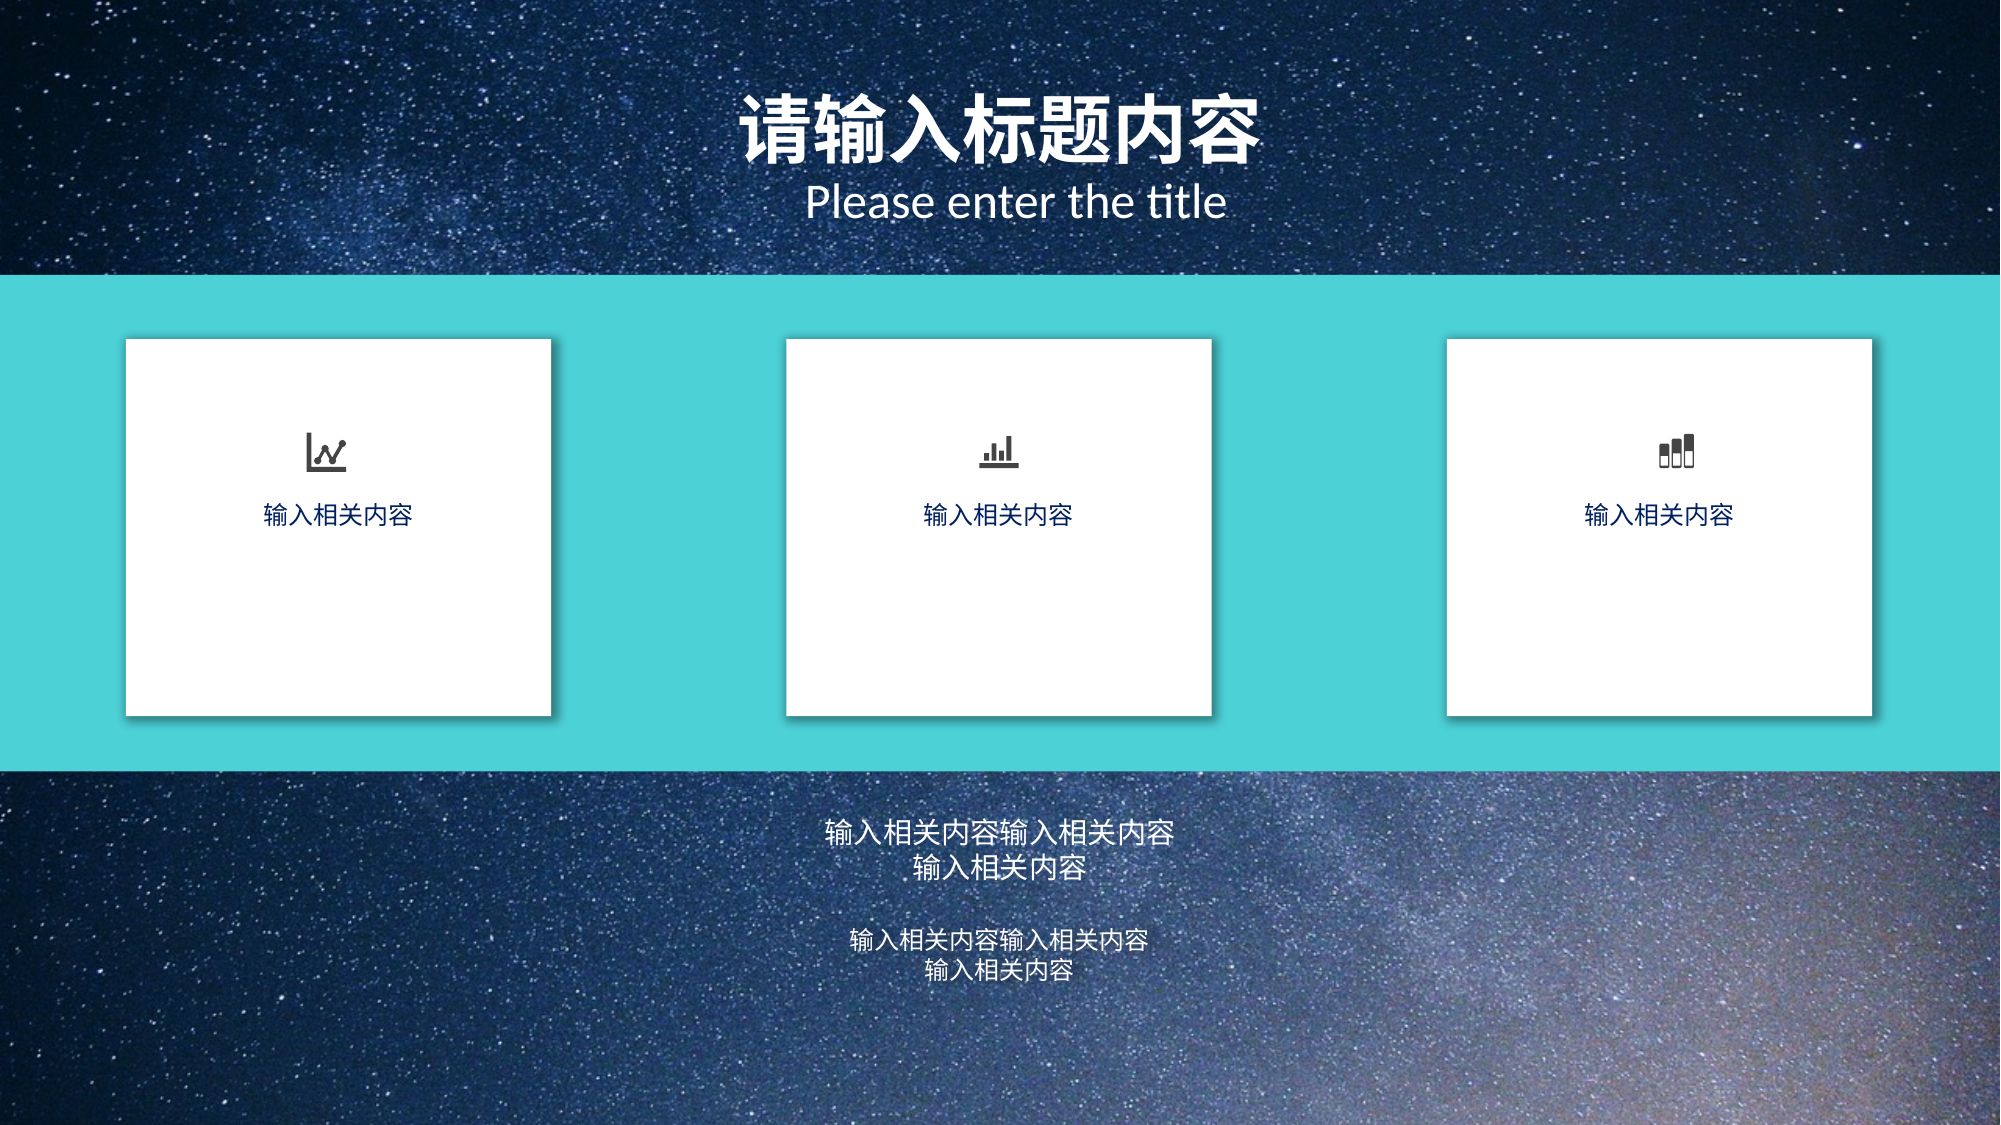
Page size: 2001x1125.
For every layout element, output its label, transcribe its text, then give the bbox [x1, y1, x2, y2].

text_box [125, 338, 552, 717]
text_box [0, 274, 2000, 772]
text_box 请输入标题内容 [722, 74, 1278, 180]
text_box [999, 450, 1004, 461]
picture [0, 0, 2000, 274]
text_box [785, 338, 1213, 717]
text_box 输入相关内容输入相关内容 输入相关内容 [528, 807, 1472, 927]
picture [0, 772, 2000, 1125]
text_box 输入相关内容 [869, 492, 1129, 537]
text_box Please enter the title [790, 160, 1243, 236]
text_box [991, 443, 997, 461]
text_box [984, 453, 990, 461]
text_box [1683, 433, 1694, 469]
text_box [979, 463, 1019, 469]
text_box 输入相关内容 [1529, 492, 1790, 537]
text_box 输入相关内容输入相关内容 输入相关内容 [609, 916, 1390, 1022]
text_box [1446, 338, 1873, 717]
text_box [1671, 438, 1682, 469]
text_box [1006, 436, 1012, 461]
text_box [306, 432, 347, 472]
text_box 输入相关内容 [208, 492, 469, 537]
text_box [1659, 443, 1670, 469]
